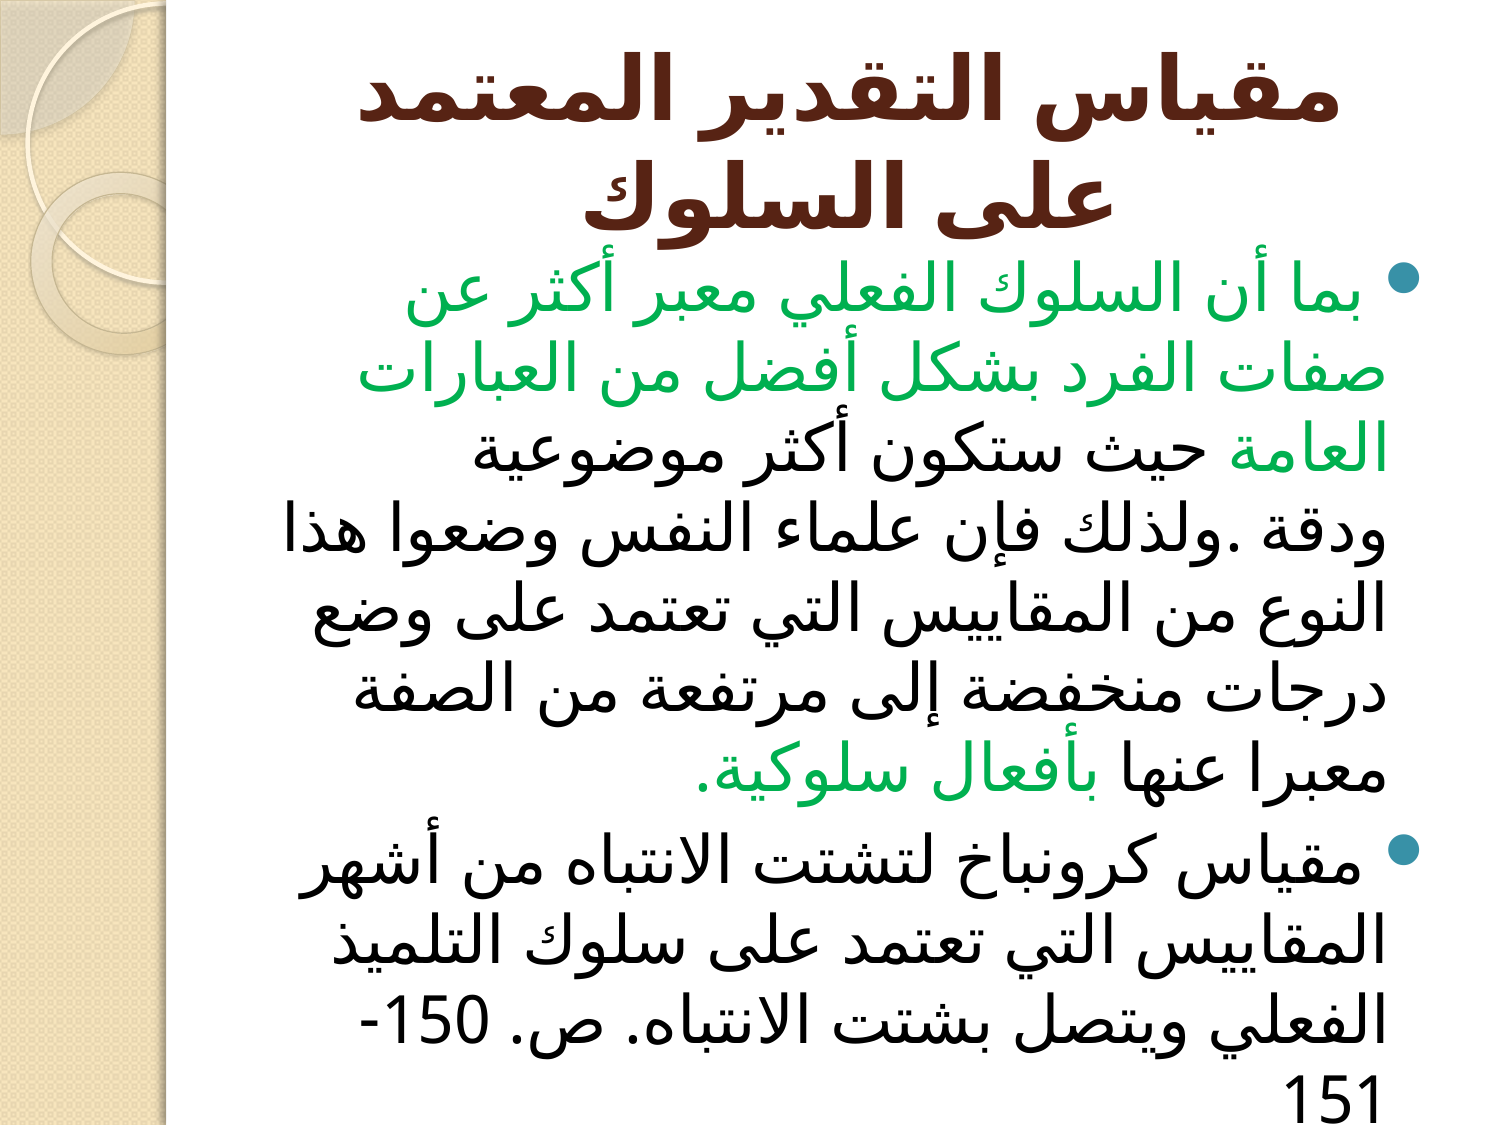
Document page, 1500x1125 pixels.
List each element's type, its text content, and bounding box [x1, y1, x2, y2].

list بما أن السلوك الفعلي معبر أكثر عن صفات الفرد بشكل أفضل من العبارات العامة حيث ستكون أكثر موضوعية ودقة .ولذلك فإن علماء النفس وضعوا هذا النوع من المقاييس التي تعتمد على وضع درجات منخفضة إلى مرتفعة من الصفة معبرا عنها بأفعال سلوكية. مقياس كرونباخ لتشتت الانتباه من أشهر المقاييس التي تعتمد على سلوك التلميذ الفعلي ويتصل بشتت الانتباه. ص. 150-151 [235, 237, 1466, 1025]
title مقياس التقدير المعتمد على السلوك [235, 45, 1466, 233]
